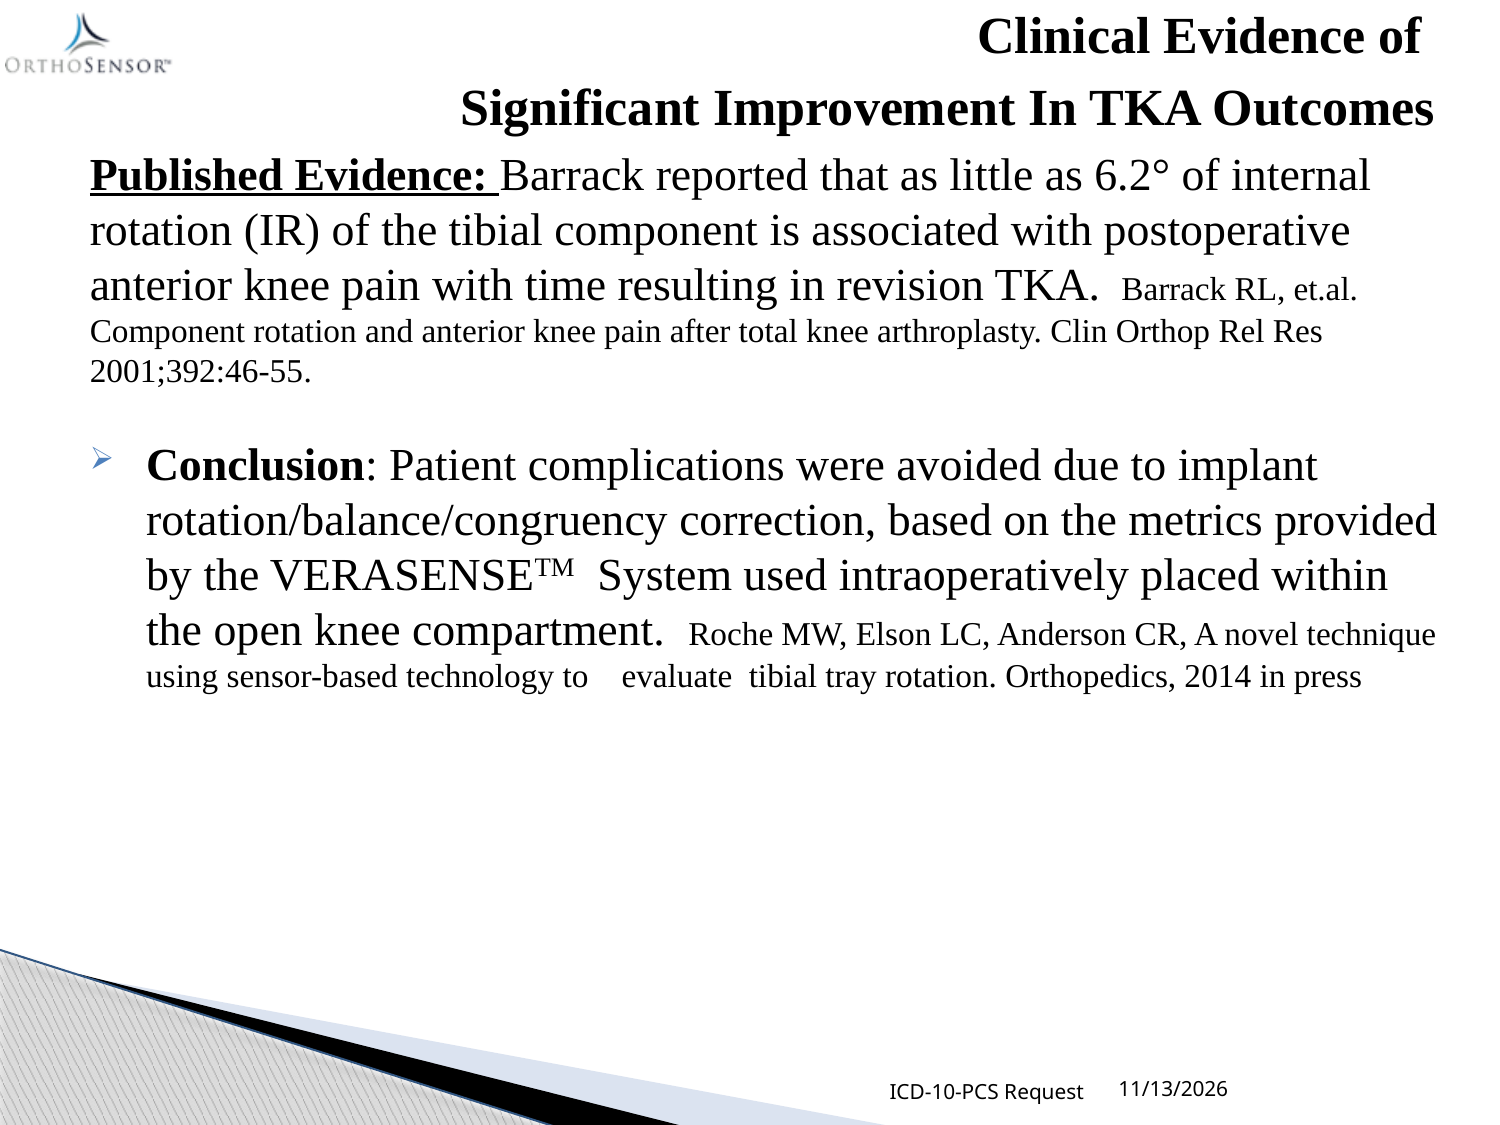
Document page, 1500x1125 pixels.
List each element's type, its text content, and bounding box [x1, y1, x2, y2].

picture [5, 12, 174, 79]
title Clinical Evidence of Significant Improvement In TKA Outcomes [125, 24, 1450, 104]
footer ICD-10-PCS Request [718, 1051, 1103, 1112]
list Published Evidence: Barrack reported that as little as 6.2° of internal rotation (IR) of the tibial component is associated with postoperative anterior knee pain with time resulting in revision TKA. Barrack RL, et.al. Component rotation and anterior knee pain after total knee arthroplasty. Clin Orthop Rel Res 2001;392:46-55. Conclusion: Patient complications were avoided due to implant rotation/balance/congruency correction, based on the metrics provided by the VERASENSETM System used intraoperatively placed within the open knee compartment. Roche MW, Elson LC, Anderson CR, A novel technique using sensor-based technology to evaluate tibial tray rotation. Orthopedics, 2014 in press [75, 137, 1463, 975]
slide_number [1103, 1051, 1419, 1112]
